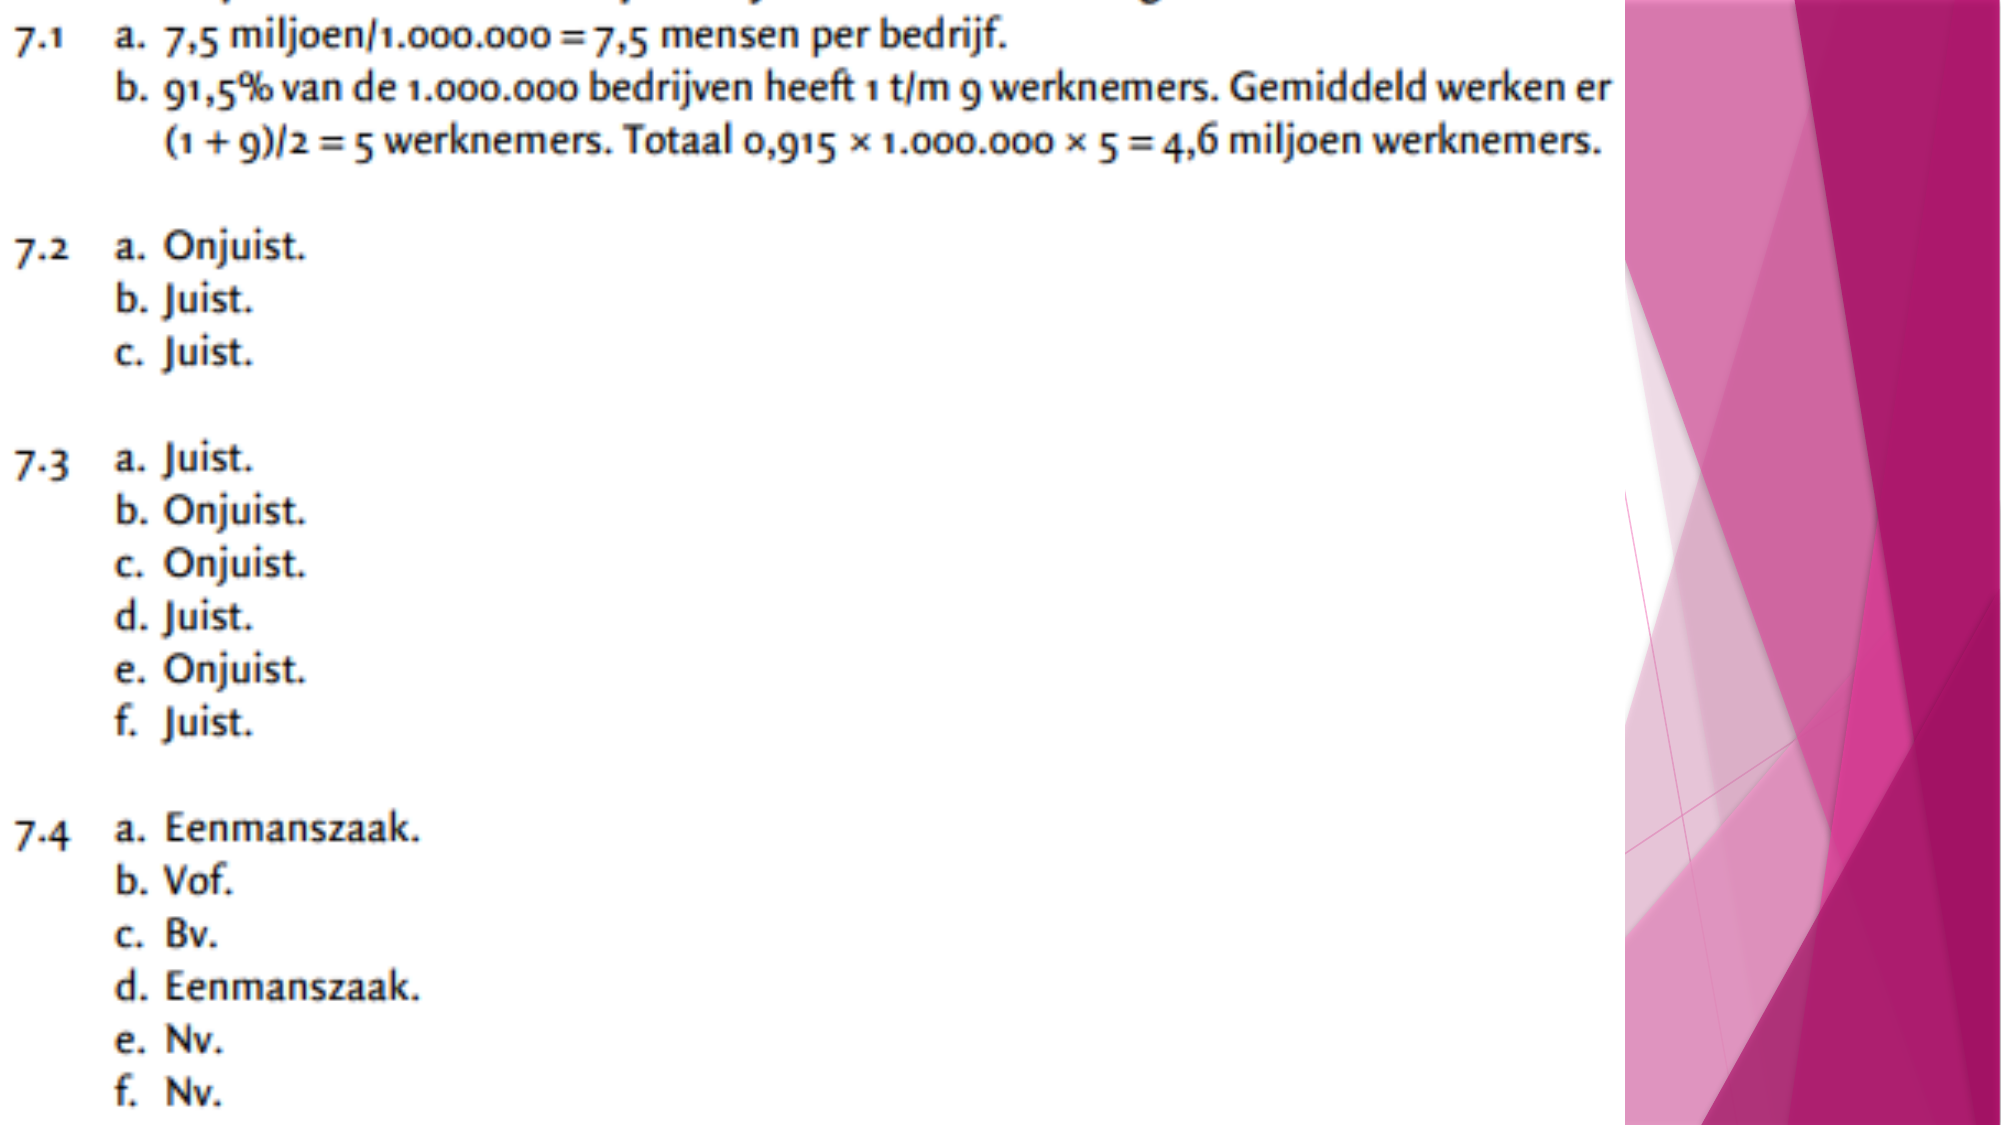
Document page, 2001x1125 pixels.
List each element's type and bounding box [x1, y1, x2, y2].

picture [0, 0, 1625, 1125]
